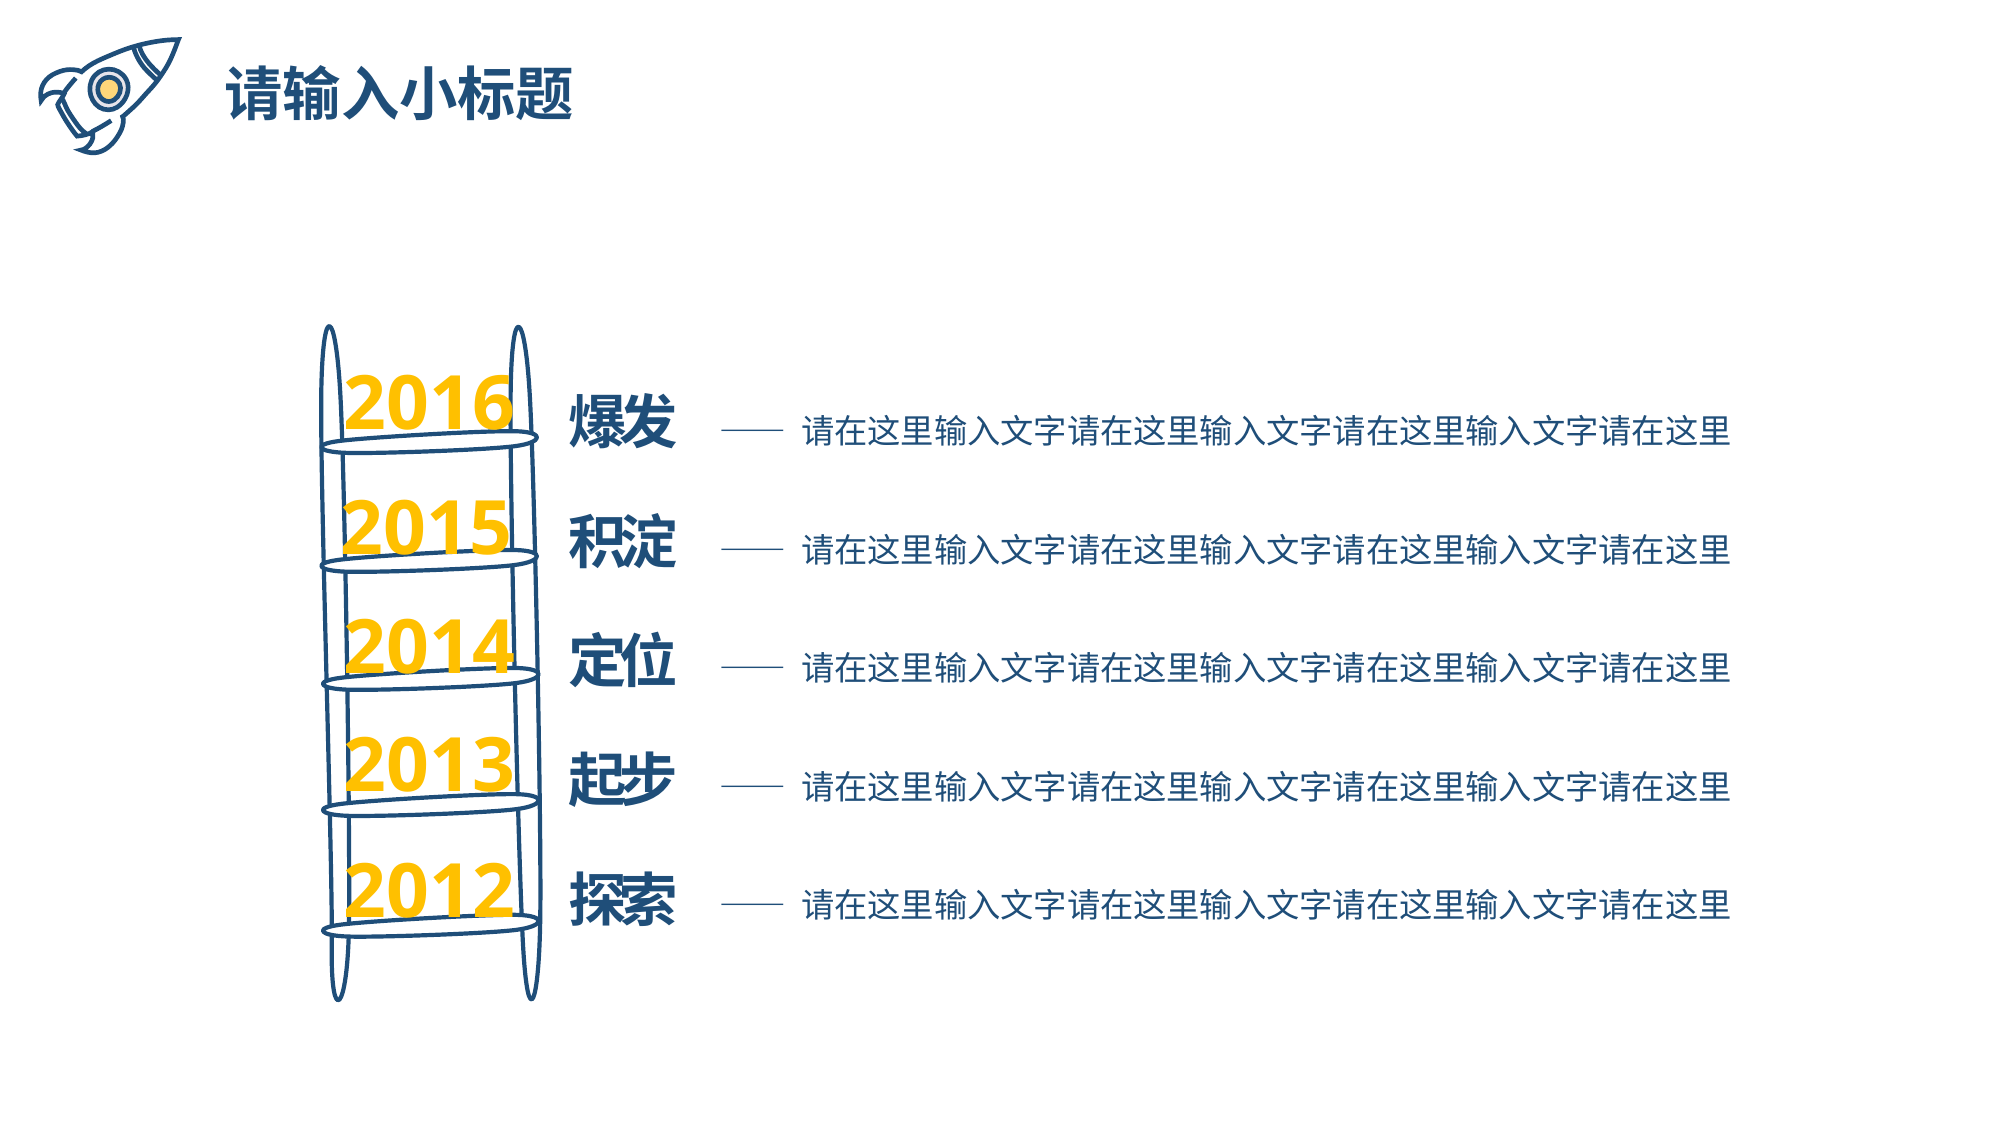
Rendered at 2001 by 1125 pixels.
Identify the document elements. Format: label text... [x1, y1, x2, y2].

text_box [322, 569, 347, 680]
text_box —— 请在这里输入文字请在这里输入文字请在这里输入文字请在这里 [707, 511, 1779, 577]
text_box 探索 [539, 855, 707, 941]
text_box [320, 325, 338, 445]
text_box 积淀 [539, 497, 707, 583]
text_box [531, 668, 539, 681]
text_box 2015 [325, 472, 528, 577]
text_box [322, 805, 463, 818]
text_box [521, 925, 541, 1001]
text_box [46, 15, 158, 154]
text_box [509, 444, 537, 553]
text_box [531, 794, 539, 808]
text_box [322, 926, 328, 936]
text_box [330, 940, 350, 1002]
text_box [320, 449, 345, 562]
text_box [528, 550, 538, 564]
text_box —— 请在这里输入文字请在这里输入文字请在这里输入文字请在这里 [707, 748, 1779, 814]
text_box 起步 [539, 736, 707, 821]
text_box 请输入小标题 [209, 49, 616, 135]
text_box 2012 [328, 835, 531, 940]
text_box 2013 [328, 709, 531, 814]
text_box [531, 432, 538, 444]
text_box [514, 678, 540, 797]
text_box 2016 [328, 347, 531, 453]
text_box —— 请在这里输入文字请在这里输入文字请在这里输入文字请在这里 [707, 393, 1779, 458]
text_box [531, 915, 539, 928]
text_box [325, 688, 349, 780]
text_box [511, 560, 539, 671]
text_box 定位 [539, 616, 707, 702]
text_box 2014 [329, 590, 531, 696]
text_box —— 请在这里输入文字请在这里输入文字请在这里输入文字请在这里 [707, 866, 1779, 932]
text_box [511, 325, 527, 347]
text_box 爆发 [539, 377, 707, 463]
text_box [320, 561, 325, 570]
text_box [320, 442, 328, 452]
text_box [517, 804, 542, 918]
text_box —— 请在这里输入文字请在这里输入文字请在这里输入文字请在这里 [707, 630, 1779, 695]
text_box [322, 679, 329, 689]
text_box [328, 815, 351, 835]
